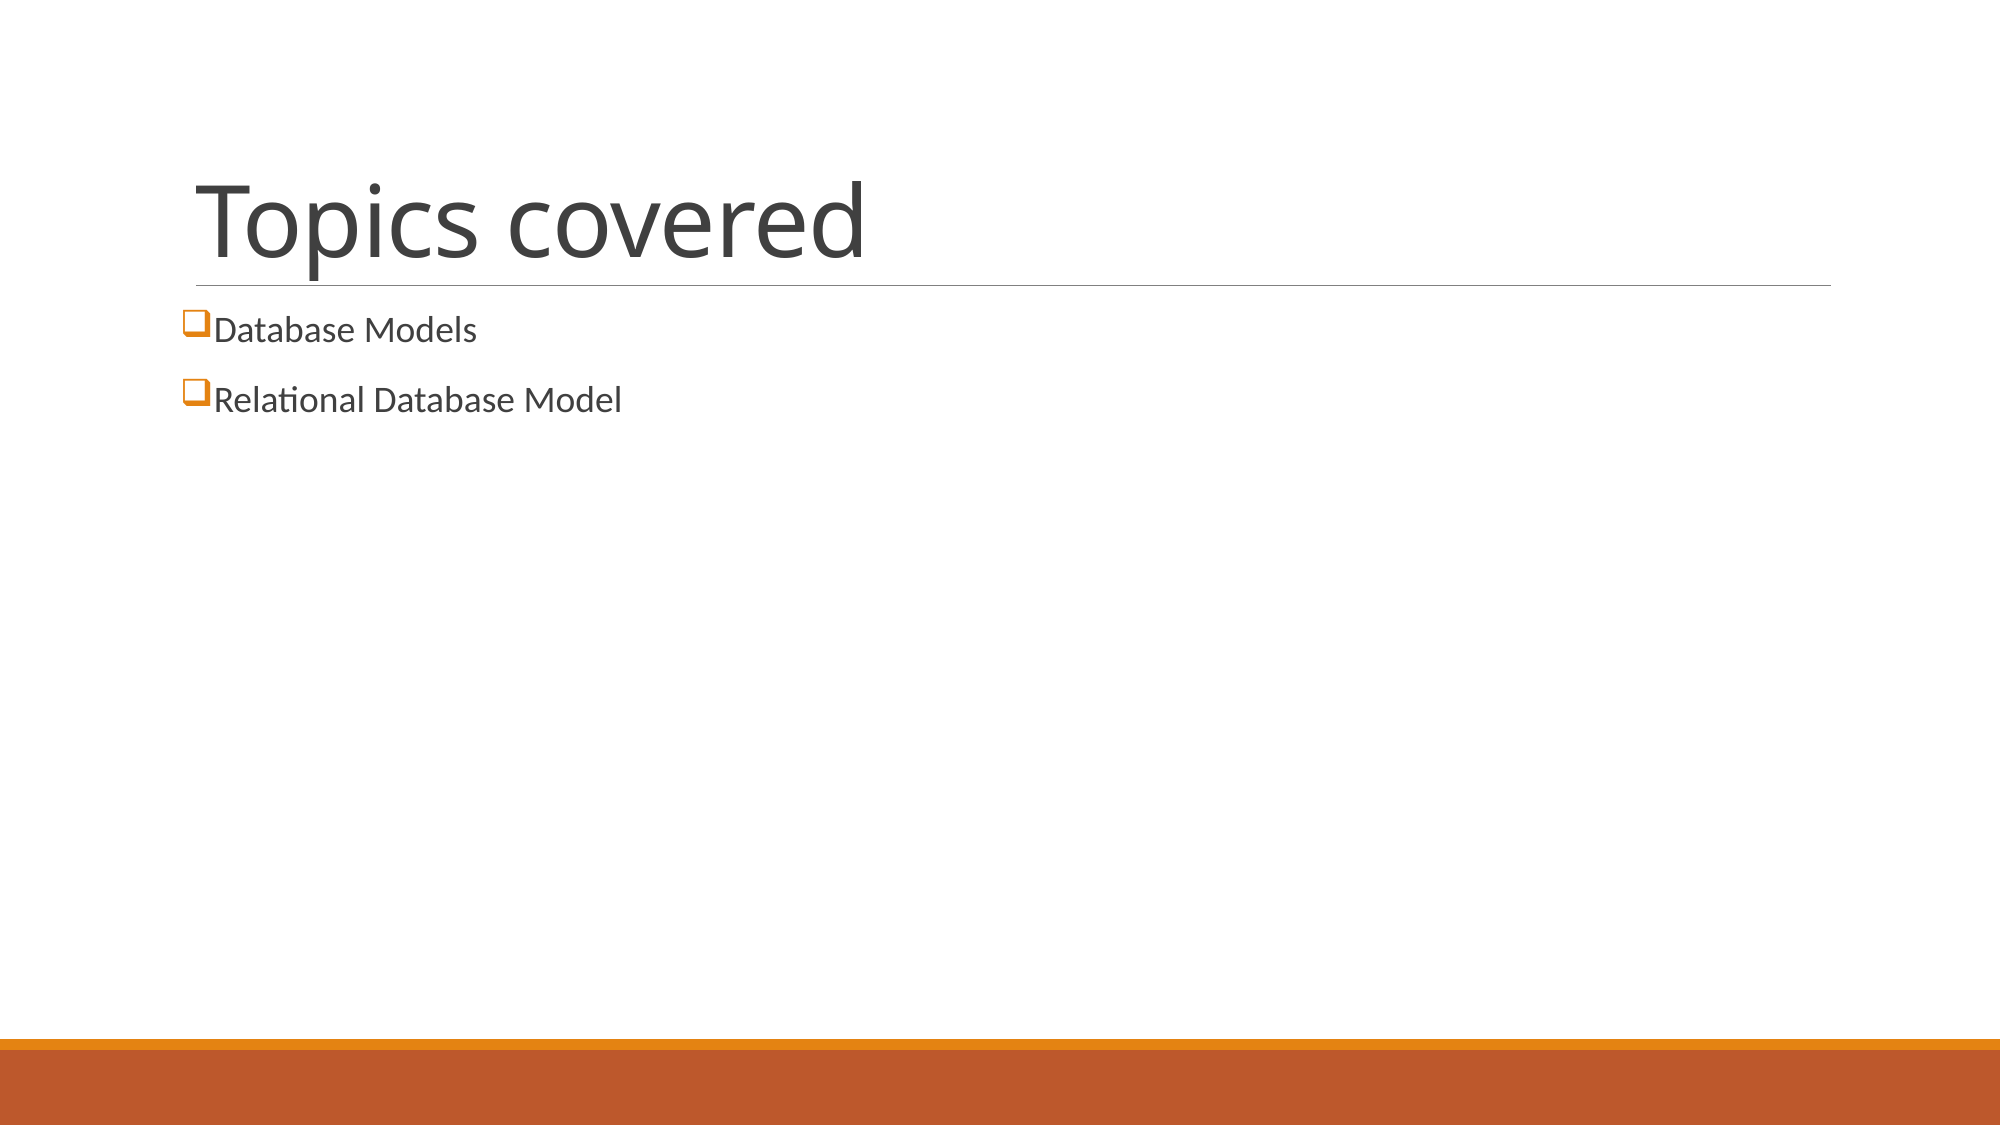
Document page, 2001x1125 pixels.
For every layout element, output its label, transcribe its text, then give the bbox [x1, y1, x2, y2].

list Database Models Relational Database Model [180, 302, 1830, 963]
title Topics covered [180, 47, 1830, 285]
